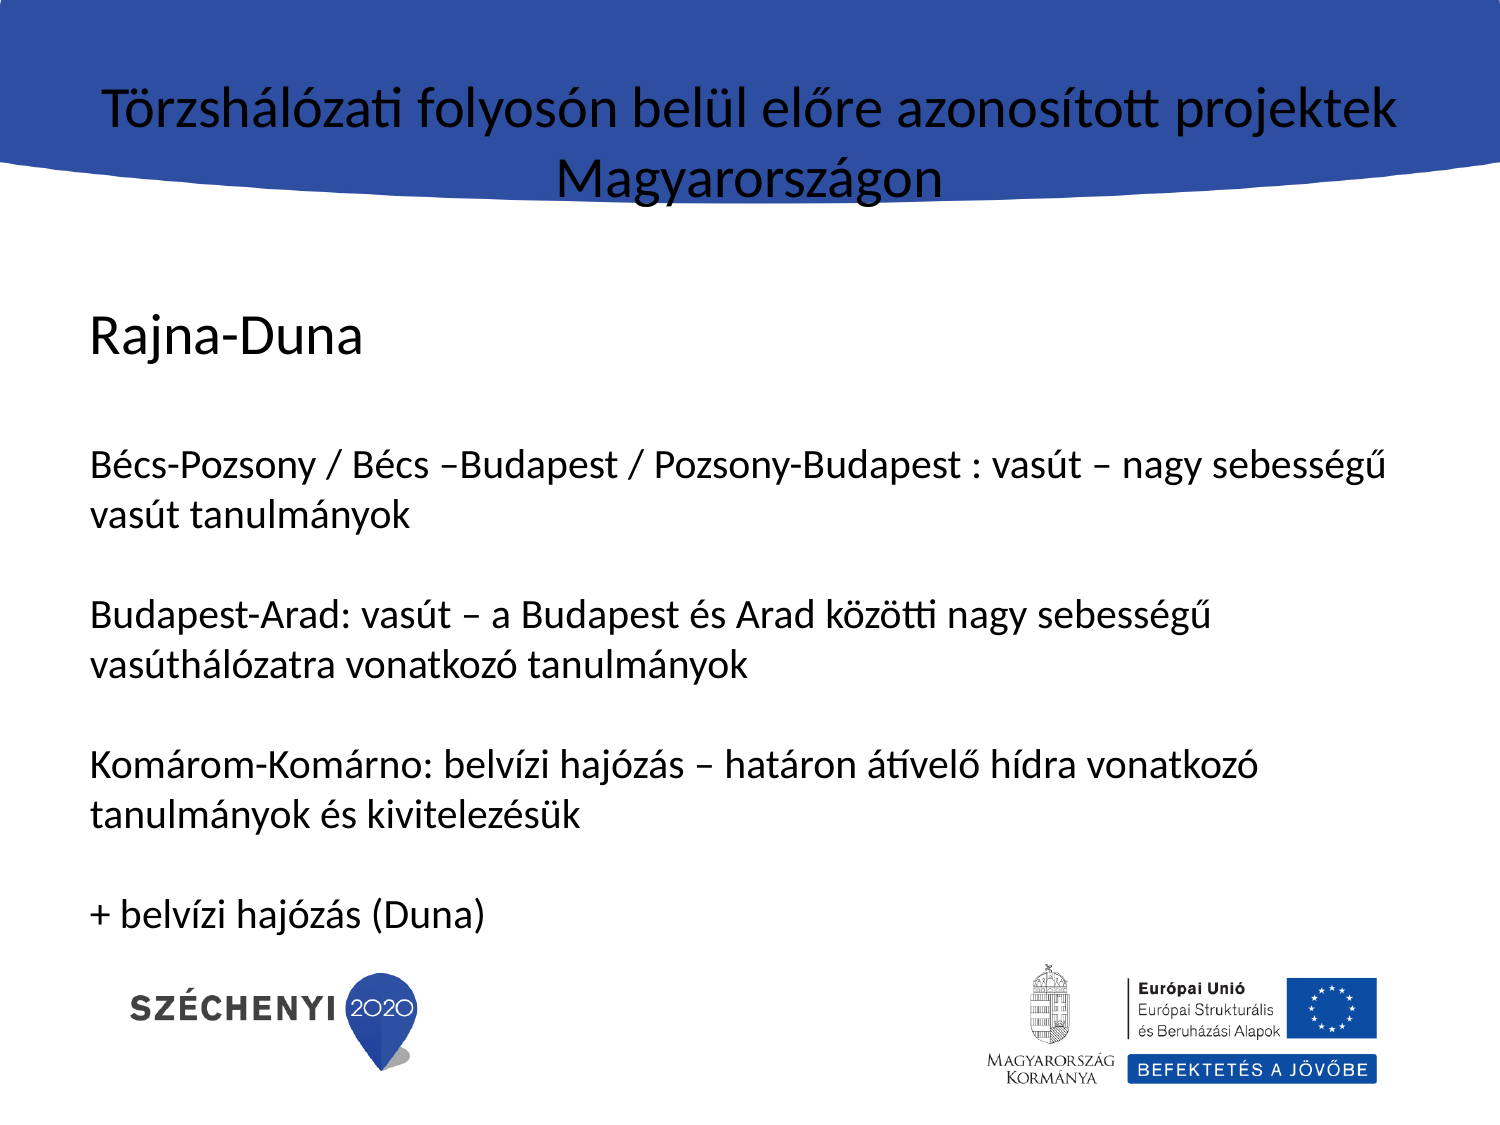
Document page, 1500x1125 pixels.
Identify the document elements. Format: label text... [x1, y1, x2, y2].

text_box Rajna-Duna Bécs-Pozsony / Bécs –Budapest / Pozsony-Budapest : vasút – nagy sebességű vasút tanulmányok Budapest-Arad: vasút – a Budapest és Arad közötti nagy sebességű vasúthálózatra vonatkozó tanulmányok Komárom-Komárno: belvízi hajózás – határon átívelő hídra vonatkozó tanulmányok és kivitelezésük + belvízi hajózás (Duna) [74, 289, 1425, 945]
picture [0, 0, 1500, 1125]
title Törzshálózati folyosón belül előre azonosított projektek Magyarországon [75, 45, 1425, 233]
